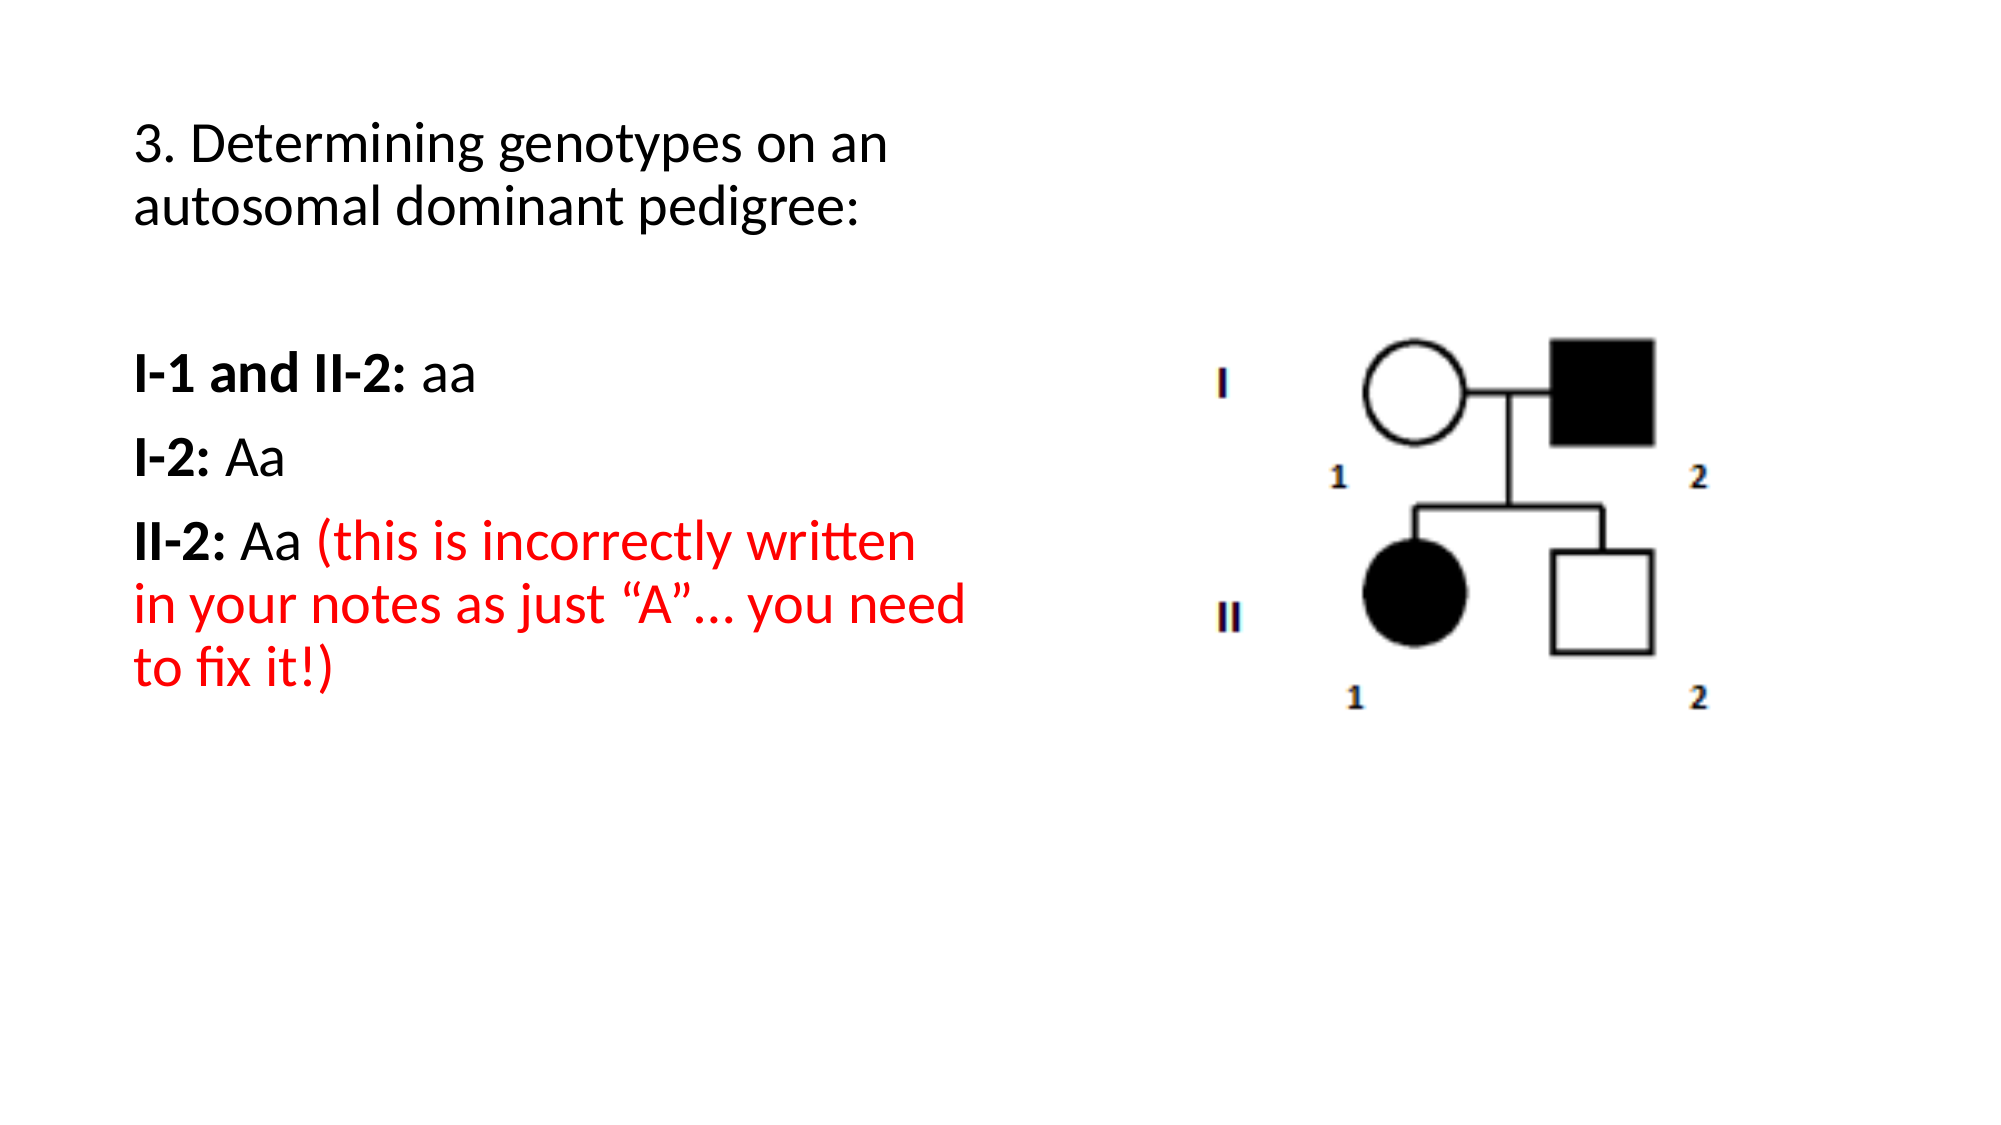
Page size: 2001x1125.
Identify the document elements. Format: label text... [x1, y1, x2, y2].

picture [1157, 272, 1854, 787]
list 3. Determining genotypes on an autosomal dominant pedigree: I-1 and II-2: aa I-2: Aa II-2: Aa (this is incorrectly written in your notes as just “A”… you need to fix it!) [118, 104, 986, 819]
